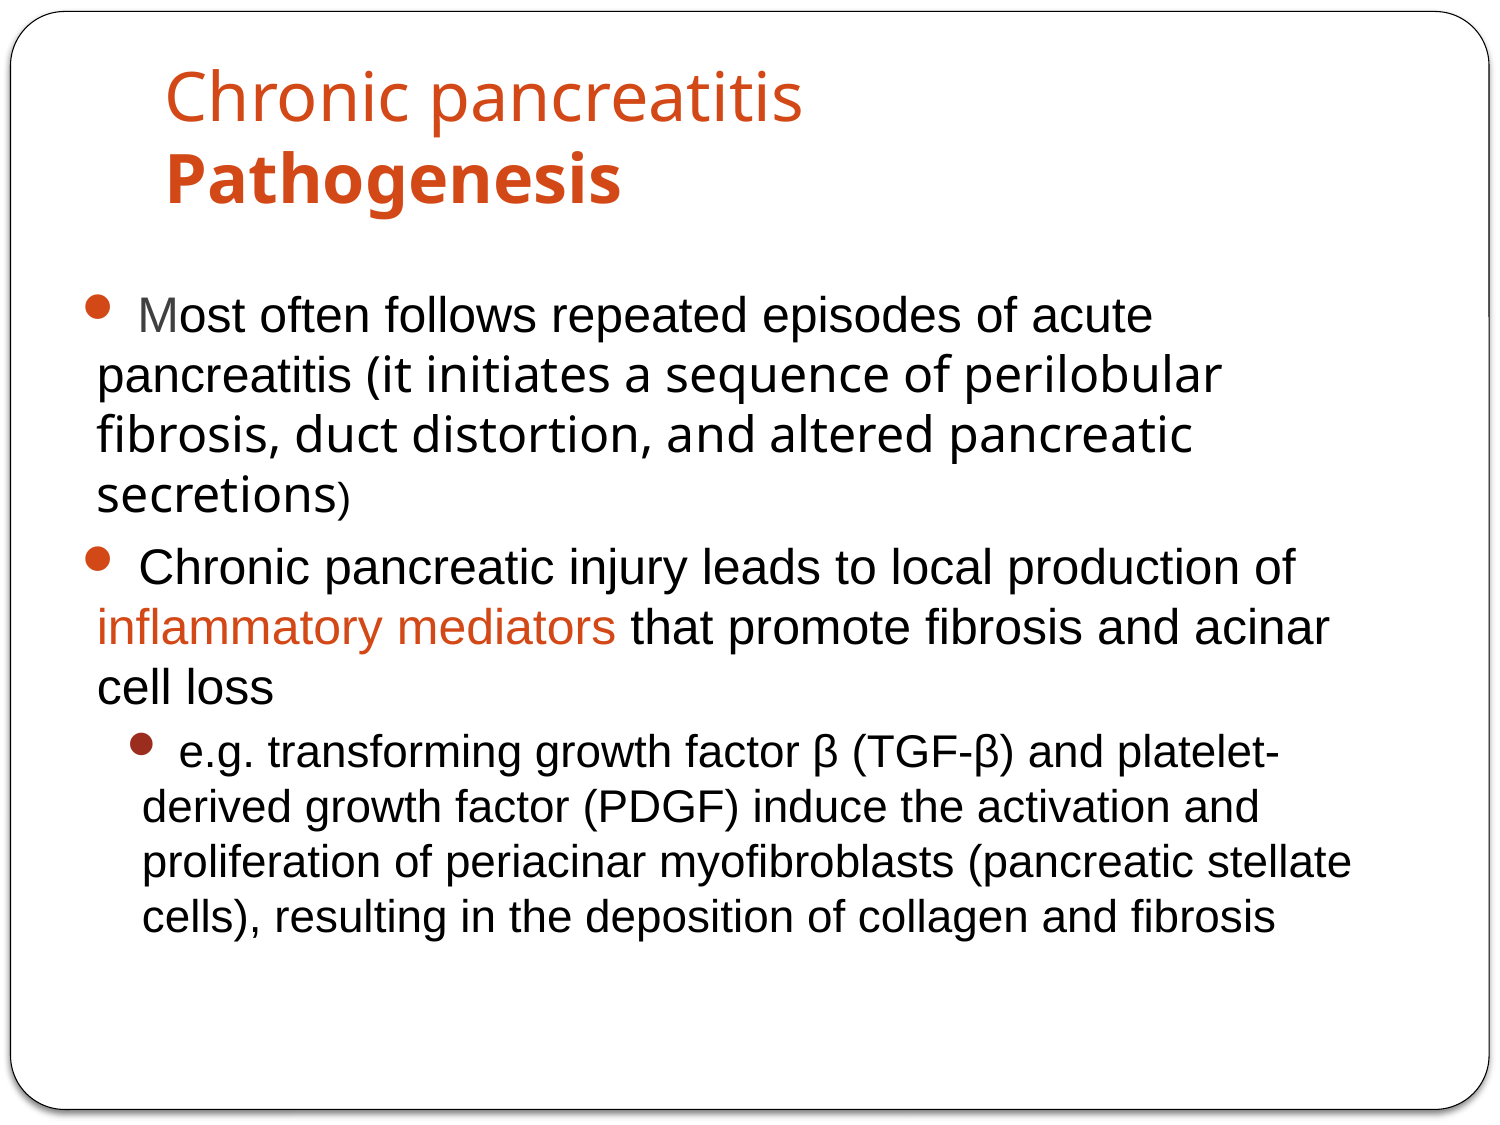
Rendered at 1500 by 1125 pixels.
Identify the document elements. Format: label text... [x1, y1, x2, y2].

title Chronic pancreatitis Pathogenesis [150, 45, 1425, 233]
list Most often follows repeated episodes of acute pancreatitis (it initiates a sequence of perilobular fibrosis, duct distortion, and altered pancreatic secretions) Chronic pancreatic injury leads to local production of inflammatory mediators that promote fibrosis and acinar cell loss e.g. transforming growth factor β (TGF-β) and platelet-derived growth factor (PDGF) induce the activation and proliferation of periacinar myofibroblasts (pancreatic stellate cells), resulting in the deposition of collagen and fibrosis [67, 275, 1430, 1025]
